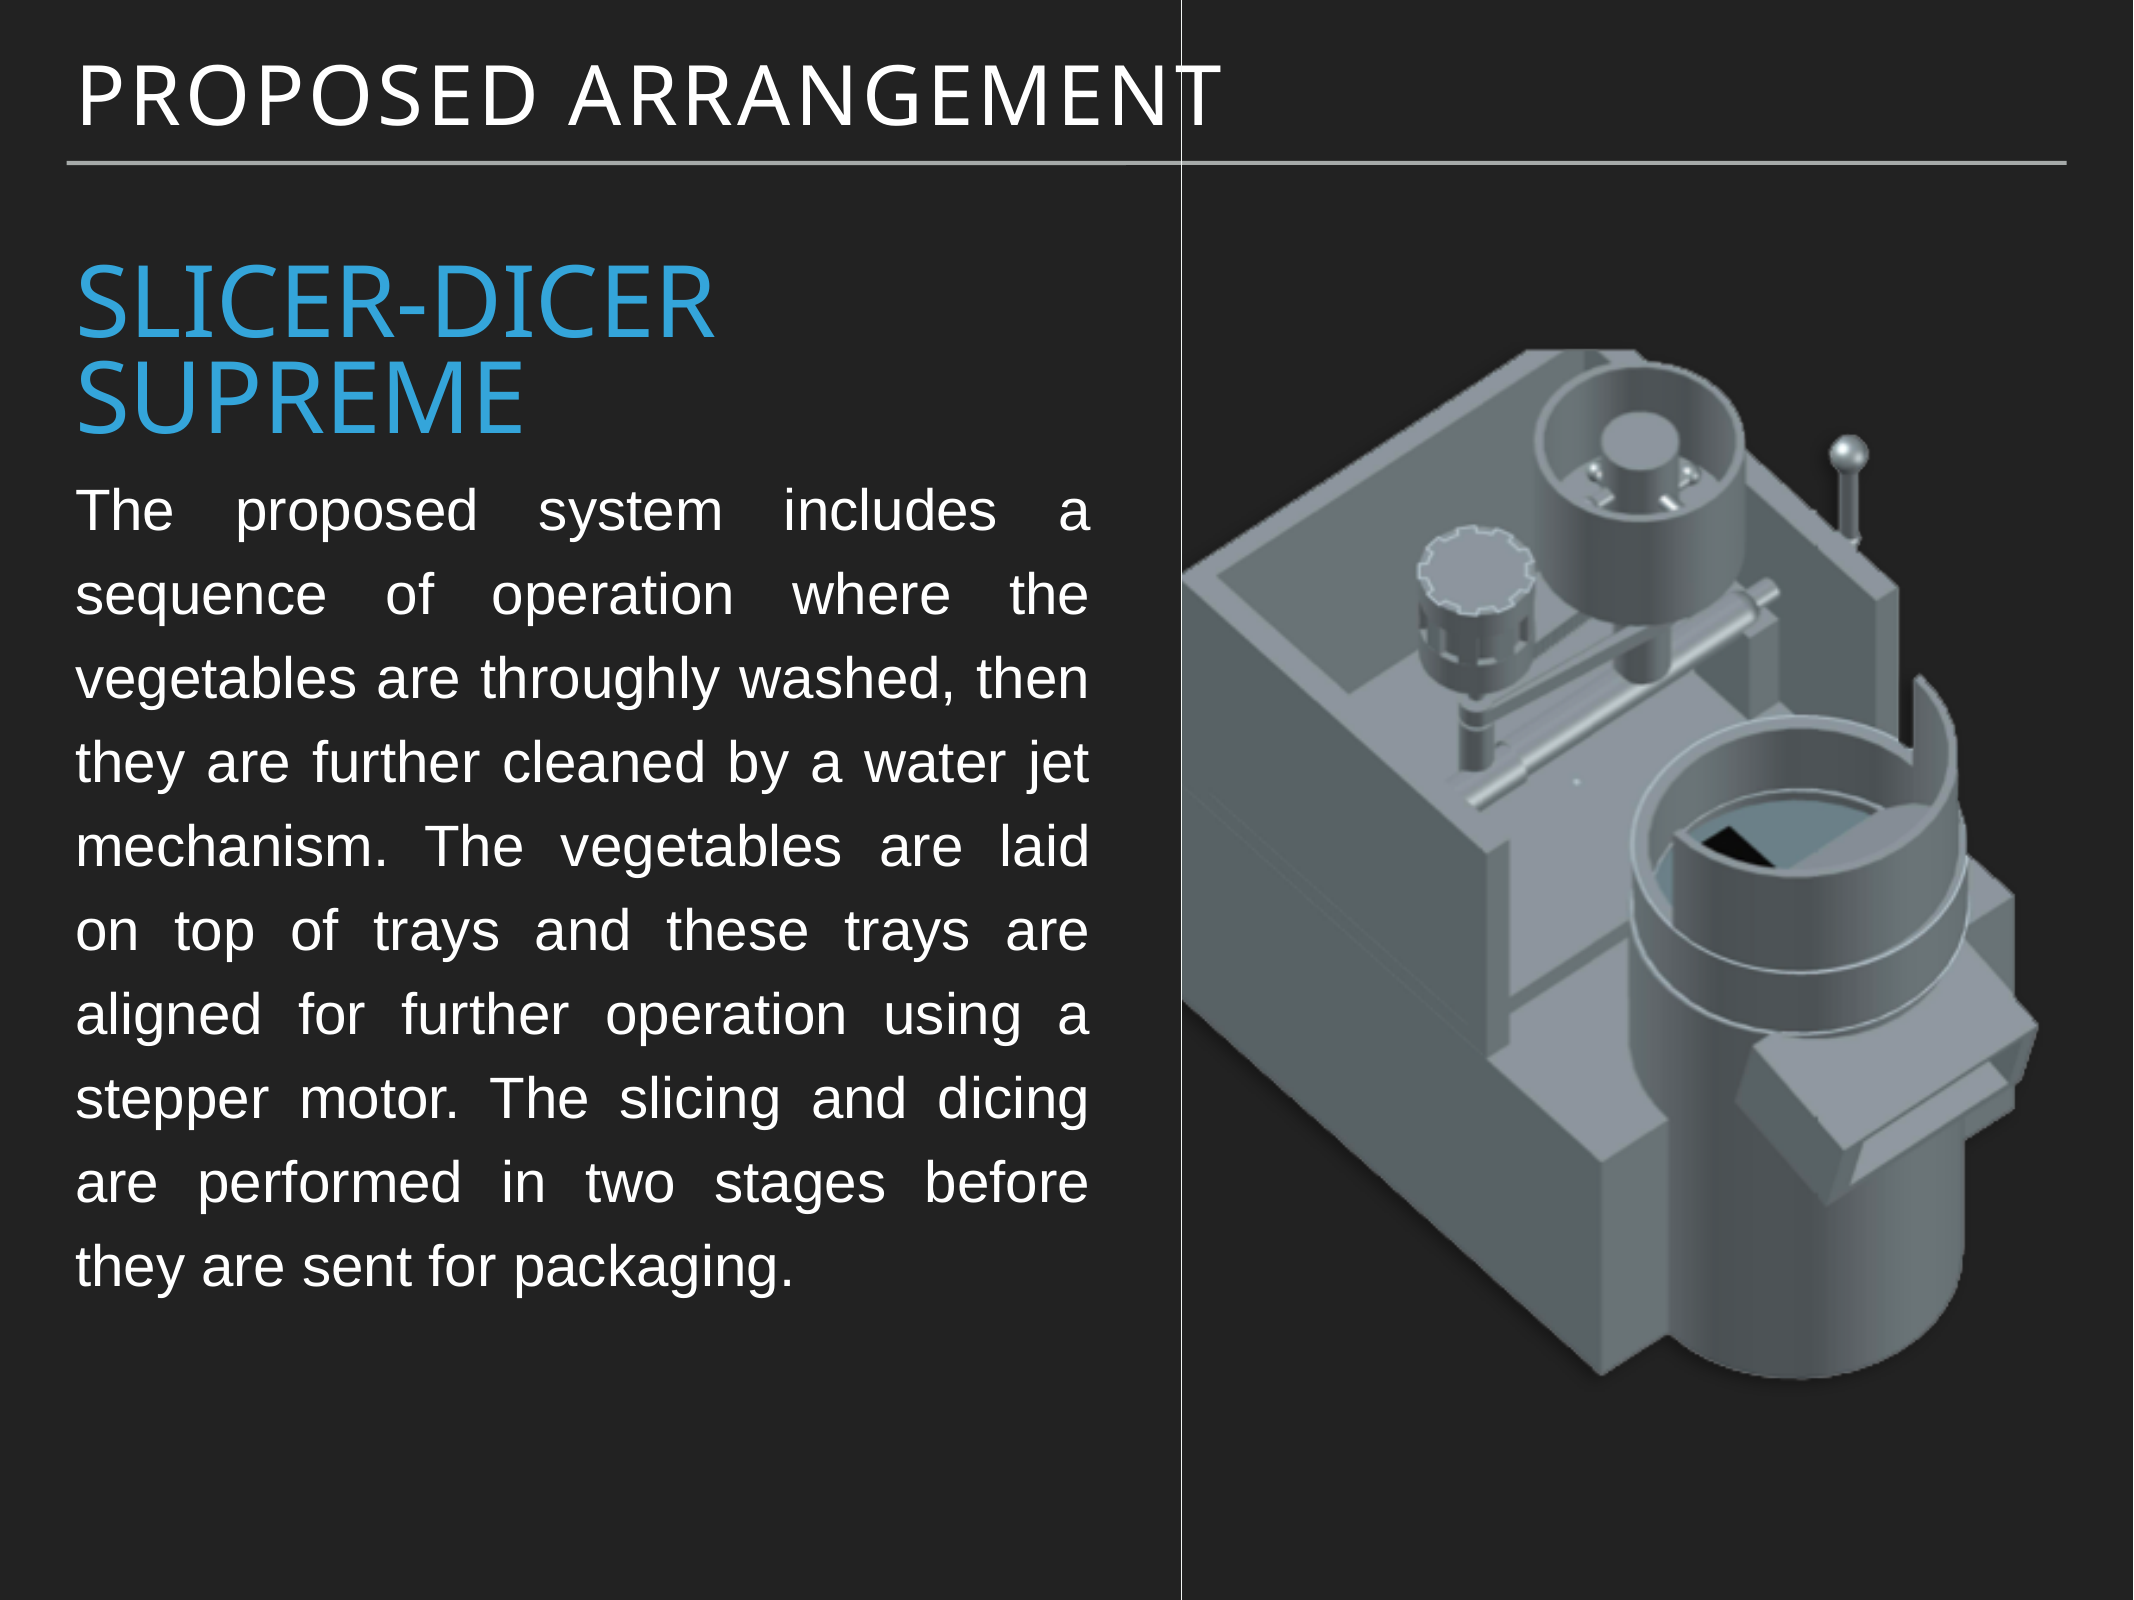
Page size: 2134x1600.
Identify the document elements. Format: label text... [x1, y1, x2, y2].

list The proposed system includes a sequence of operation where the vegetables are throughly washed, then they are further cleaned by a water jet mechanism. The vegetables are laid on top of trays and these trays are aligned for further operation using a stepper motor. The slicing and dicing are performed in two stages before they are sent for packaging. [66, 449, 1101, 1453]
picture [1181, 0, 2134, 1600]
title SLICER-DICER SUPREME [66, 251, 1101, 372]
list PROPOSED ARRANGEMENT [66, 34, 1181, 151]
